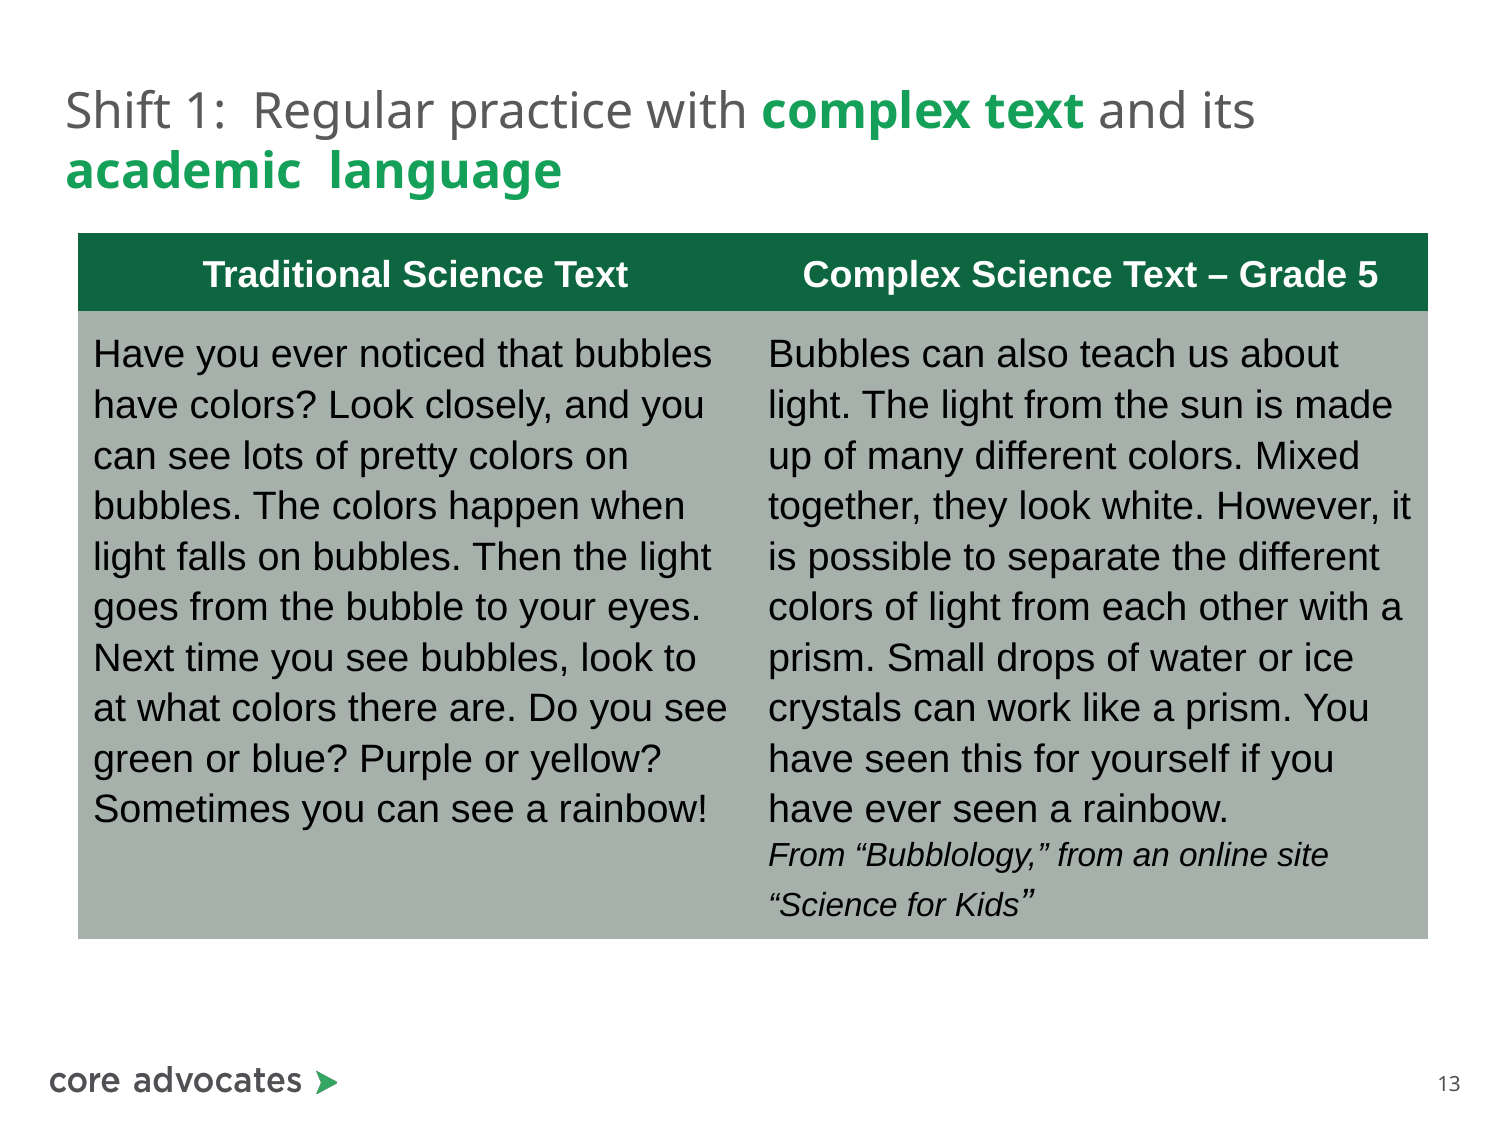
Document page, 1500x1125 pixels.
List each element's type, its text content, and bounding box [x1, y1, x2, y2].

table_header Complex Science Text – Grade 5 [753, 233, 1428, 311]
table_header Traditional Science Text [78, 233, 753, 311]
table_cell Bubbles can also teach us about light. The light from the sun is made up of many different colors. Mixed together, they look white. However, it is possible to separate the different colors of light from each other with a prism. Small drops of water or ice crystals can work like a prism. You have seen this for yourself if you have ever seen a rainbow. From “Bubblology,” from an online site “Science for Kids” [753, 311, 1428, 939]
table_cell Have you ever noticed that bubbles have colors? Look closely, and you can see lots of pretty colors on bubbles. The colors happen when light falls on bubbles. Then the light goes from the bubble to your eyes. Next time you see bubbles, look to at what colors there are. Do you see green or blue? Purple or yellow? Sometimes you can see a rainbow! [78, 311, 753, 939]
title Shift 1: Regular practice with complex text and its academic language [50, 45, 1457, 233]
picture [50, 1066, 337, 1094]
